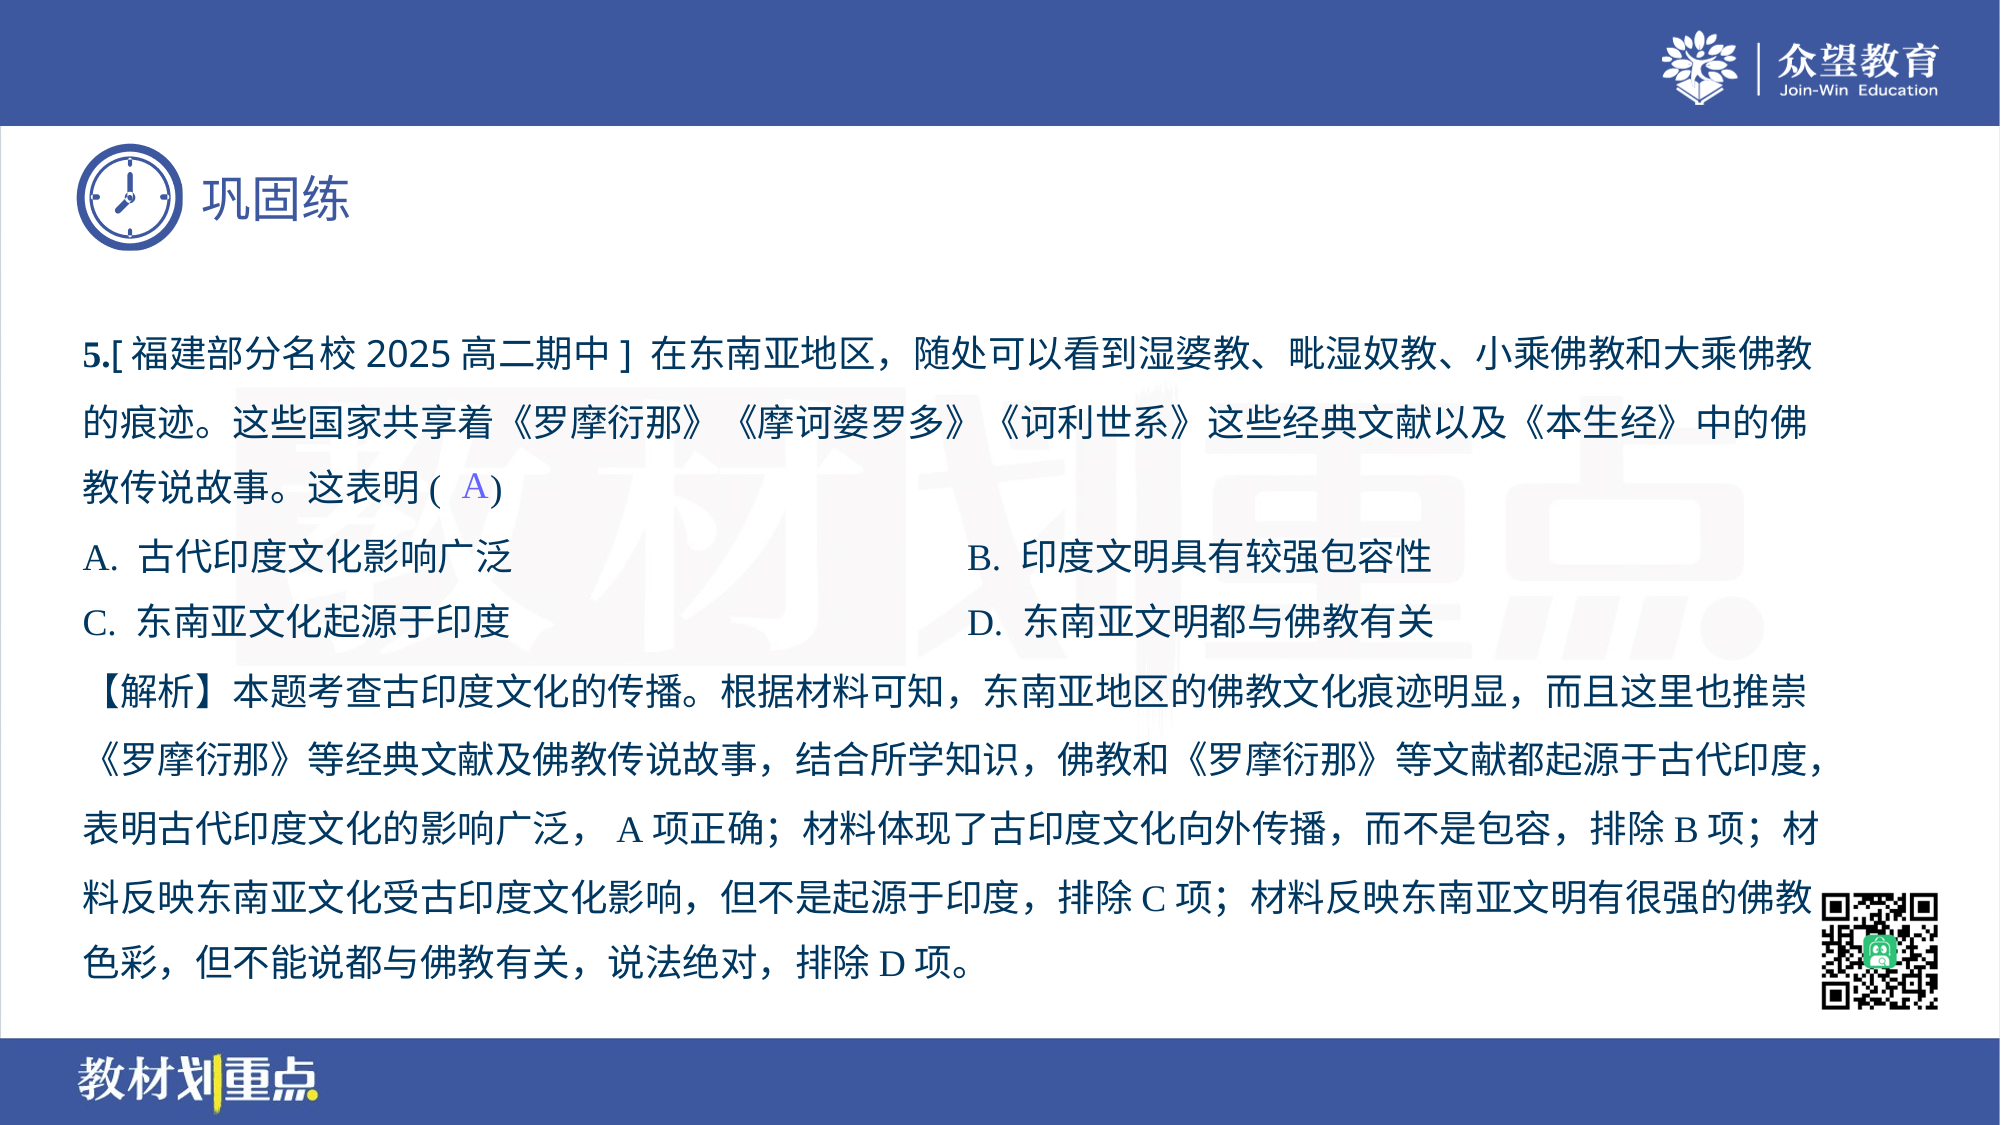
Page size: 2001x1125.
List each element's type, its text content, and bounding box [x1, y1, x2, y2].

text_box 5.[福建部分名校2025高二期中] 在东南亚地区，随处可以看到湿婆教、毗湿奴教、小乘佛教和大乘佛教 的痕迹。这些国家共享着《罗摩衍那》《摩诃婆罗多》《诃利世系》这些经典文献以及《本生经》中的佛 教传说故事。这表明( ) [82, 306, 1817, 502]
text_box 【解析】本题考查古印度文化的传播。根据材料可知，东南亚地区的佛教文化痕迹明显，而且这里也推崇 《罗摩衍那》等经典文献及佛教传说故事，结合所学知识，佛教和《罗摩衍那》等文献都起源于古代印度， 表明古代印度文化的影响广泛，A项正确；材料体现了古印度文化向外传播，而不是包容，排除B项；材 料反映东南亚文化受古印度文化影响，但不是起源于印度，排除C项；材料反映东南亚文明有很强的佛教 色彩，但不能说都与佛教有关，说法绝对，排除D项。 [82, 643, 1817, 978]
text_box A. 古代印度文化影响广泛 B. 印度文明具有较强包容性 C. 东南亚文化起源于印度 D. 东南亚文明都与佛教有关 [82, 509, 1817, 636]
text_box A [447, 441, 503, 500]
picture [0, 0, 2000, 1125]
